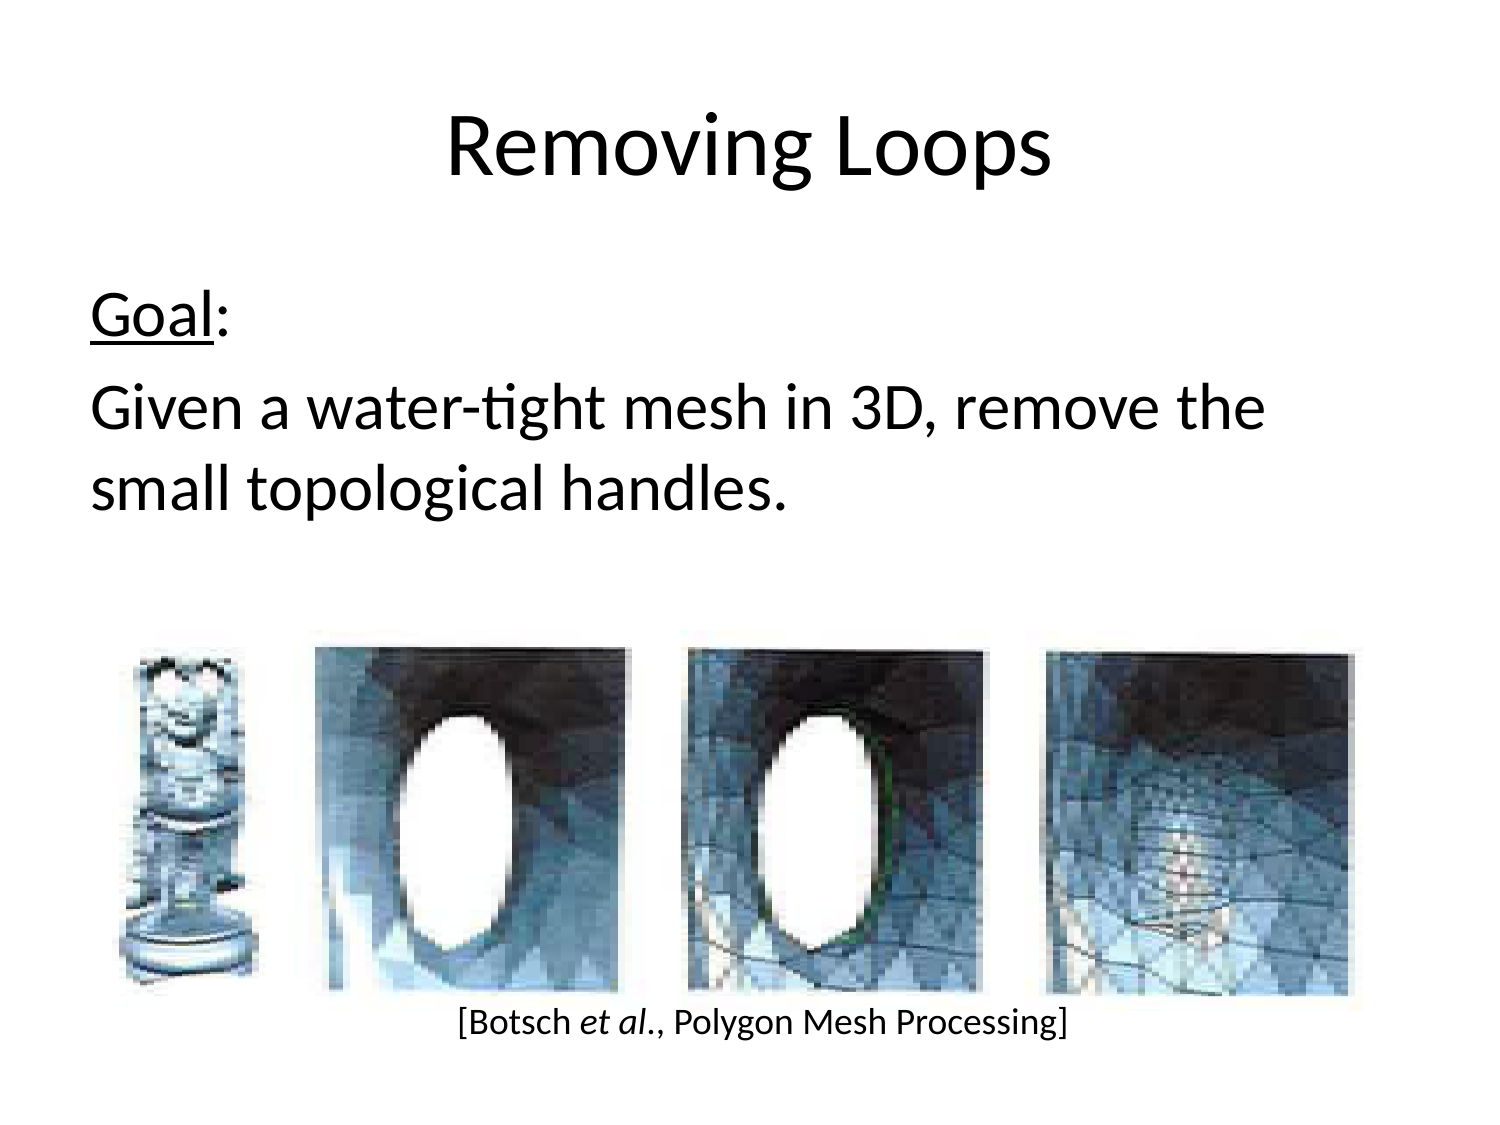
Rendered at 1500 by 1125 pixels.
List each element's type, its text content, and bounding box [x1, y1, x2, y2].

text_box [Botsch et al., Polygon Mesh Processing] [442, 1019, 1085, 1050]
list Goal: Given a water-tight mesh in 3D, remove the small topological handles. [75, 262, 1425, 1005]
picture [112, 624, 1363, 1012]
title Removing Loops [75, 45, 1425, 233]
